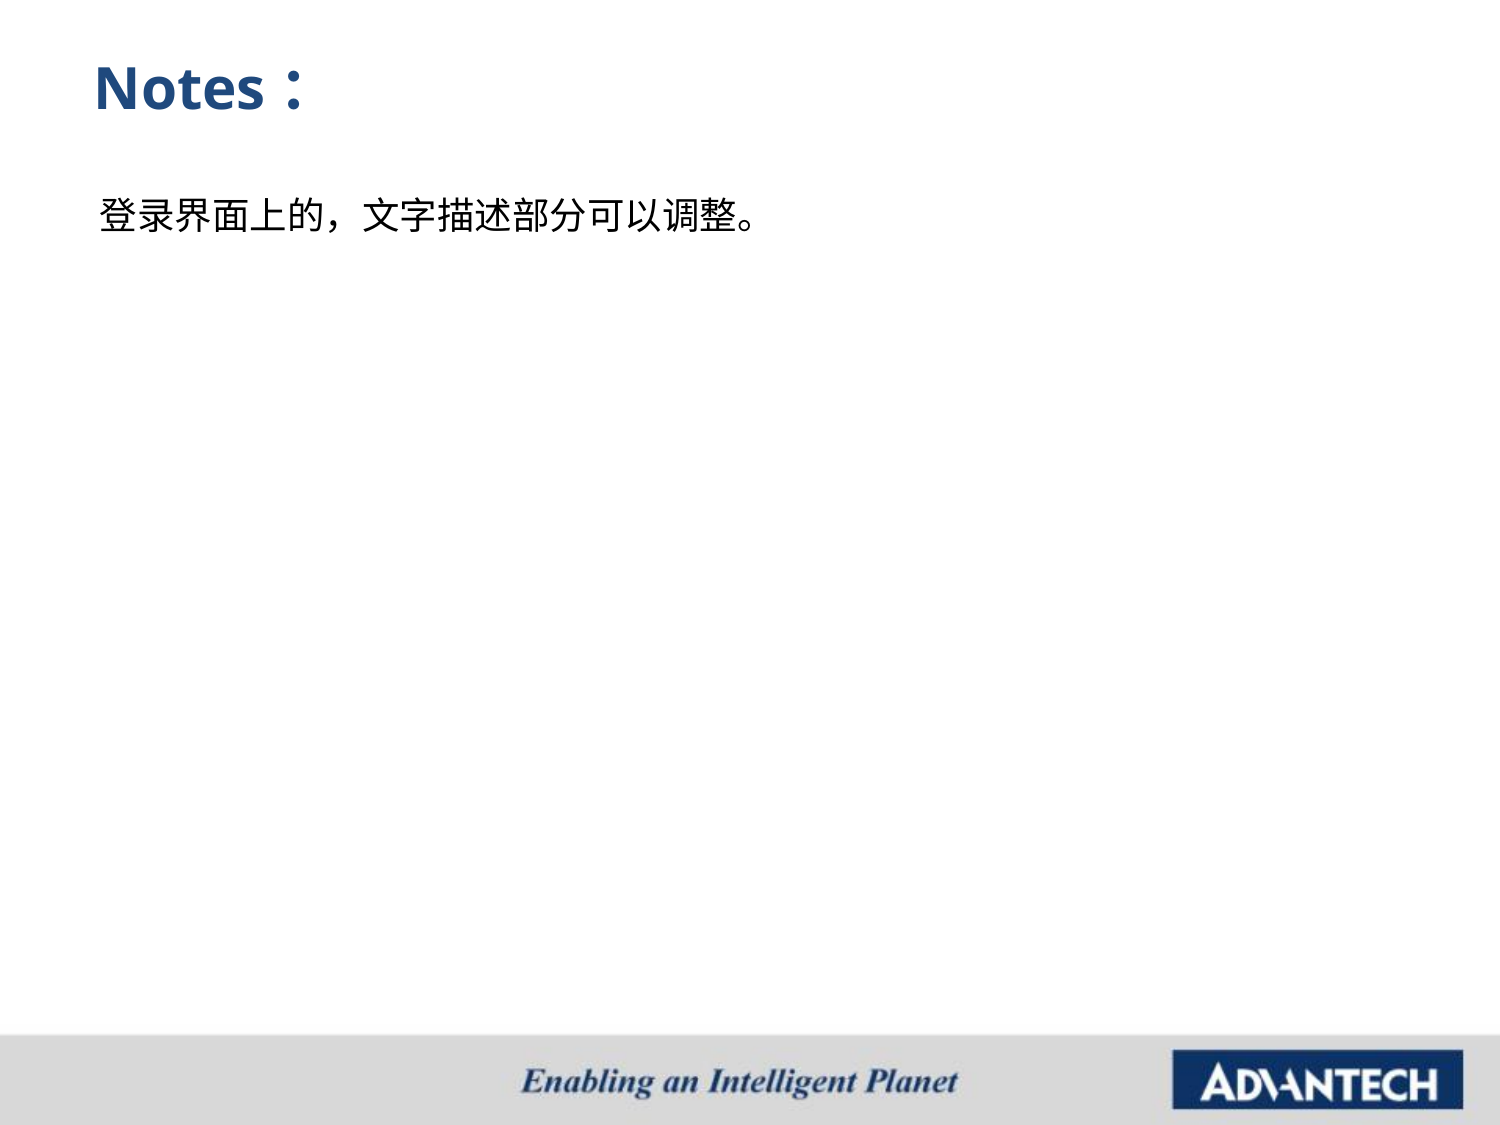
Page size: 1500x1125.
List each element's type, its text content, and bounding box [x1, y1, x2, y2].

picture [0, 0, 1500, 1125]
text_box 登录界面上的，文字描述部分可以调整。 [84, 184, 1376, 245]
text_box Notes： [79, 54, 1437, 169]
